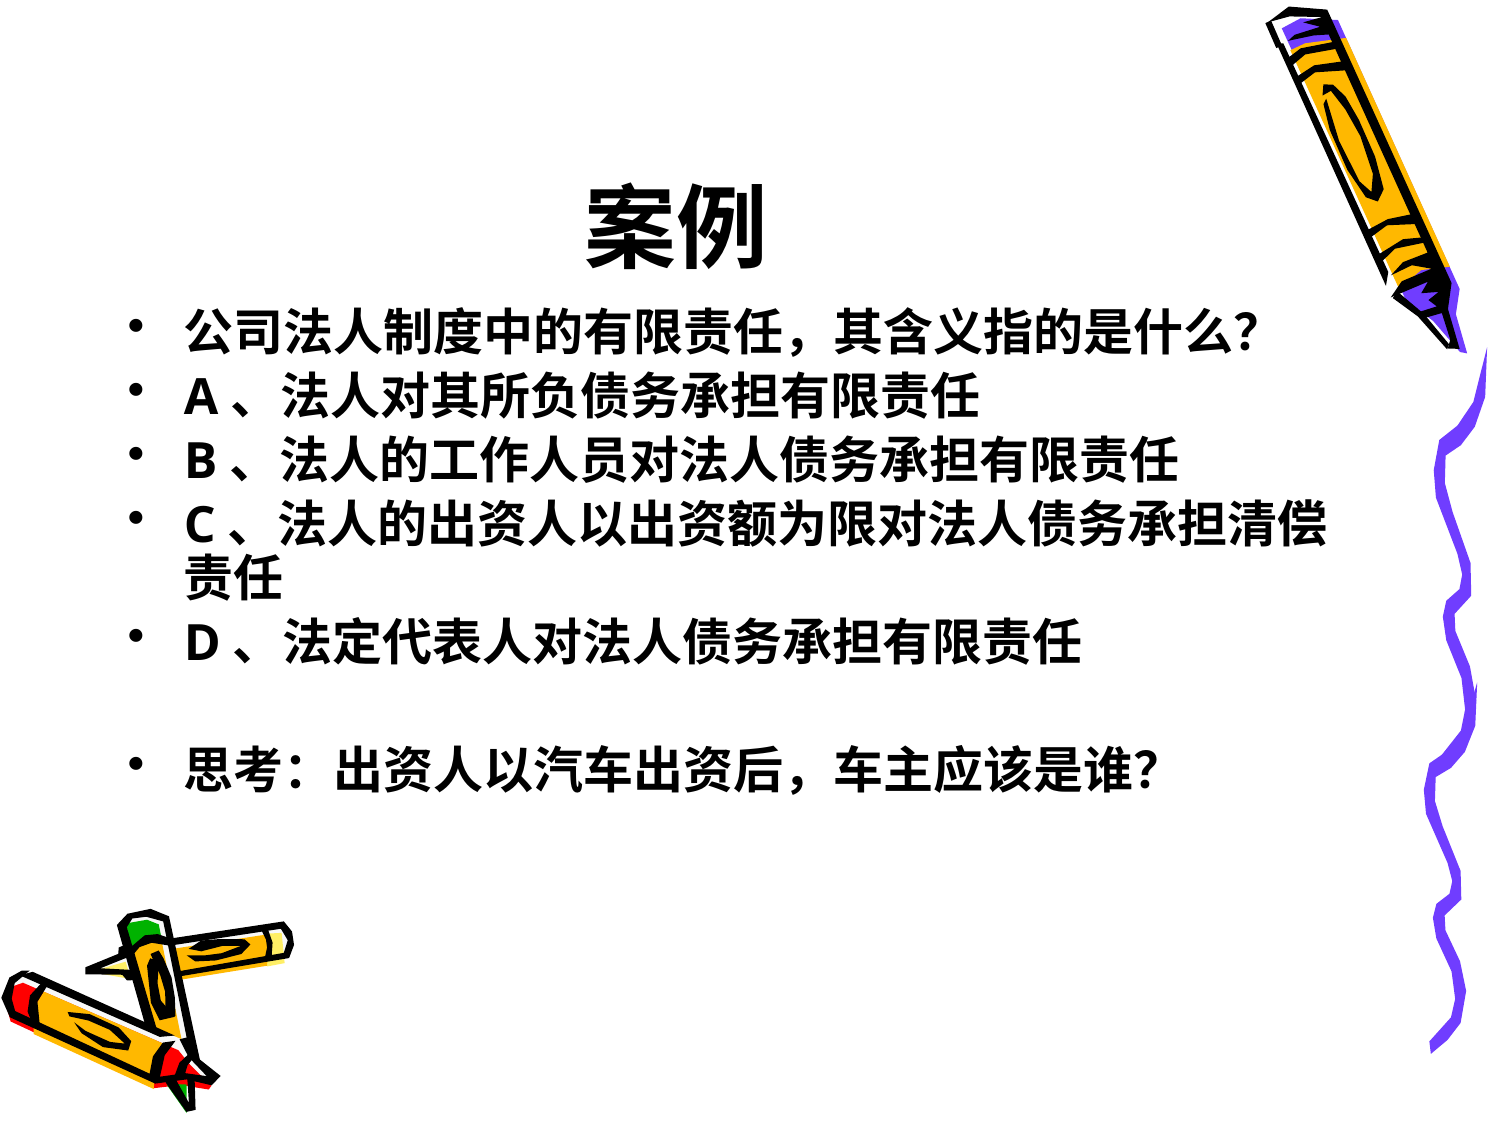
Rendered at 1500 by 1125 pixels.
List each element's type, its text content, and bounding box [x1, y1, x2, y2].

list 公司法人制度中的有限责任，其含义指的是什么？ A、法人对其所负债务承担有限责任 B、法人的工作人员对法人债务承担有限责任 C、法人的出资人以出资额为限对法人债务承担清偿责任 D、法定代表人对法人债务承担有限责任 思考：出资人以汽车出资后，车主应该是谁？ [112, 299, 1376, 901]
title 案例 [112, 24, 1240, 285]
